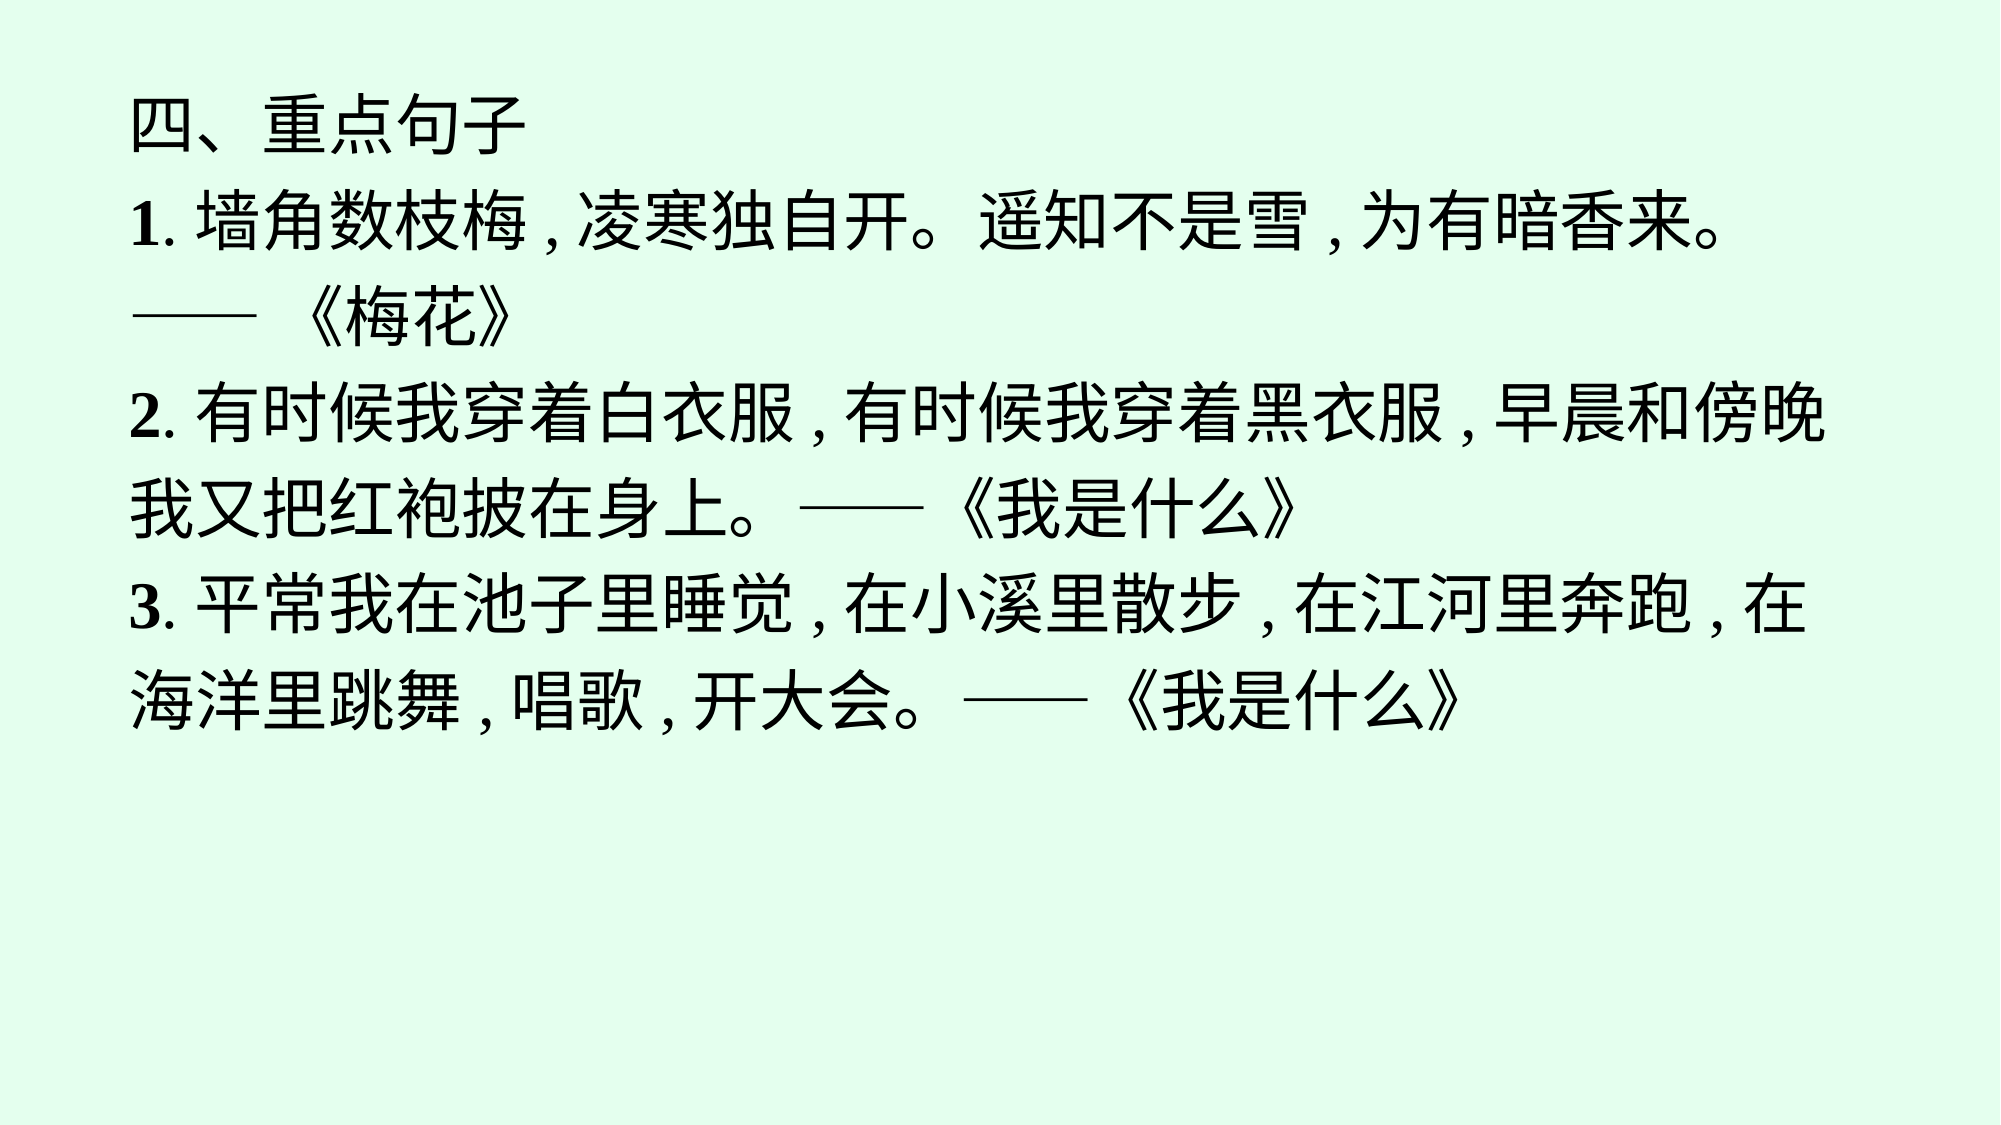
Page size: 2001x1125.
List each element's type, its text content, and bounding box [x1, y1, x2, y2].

text_box 四、重点句子 1.墙角数枝梅,凌寒独自开。遥知不是雪,为有暗香来。 ——《梅花》 2.有时候我穿着白衣服,有时候我穿着黑衣服,早晨和傍晚我又把红袍披在身上。——《我是什么》 3.平常我在池子里睡觉,在小溪里散步,在江河里奔跑,在海洋里跳舞,唱歌,开大会。——《我是什么》 [113, 59, 1887, 746]
